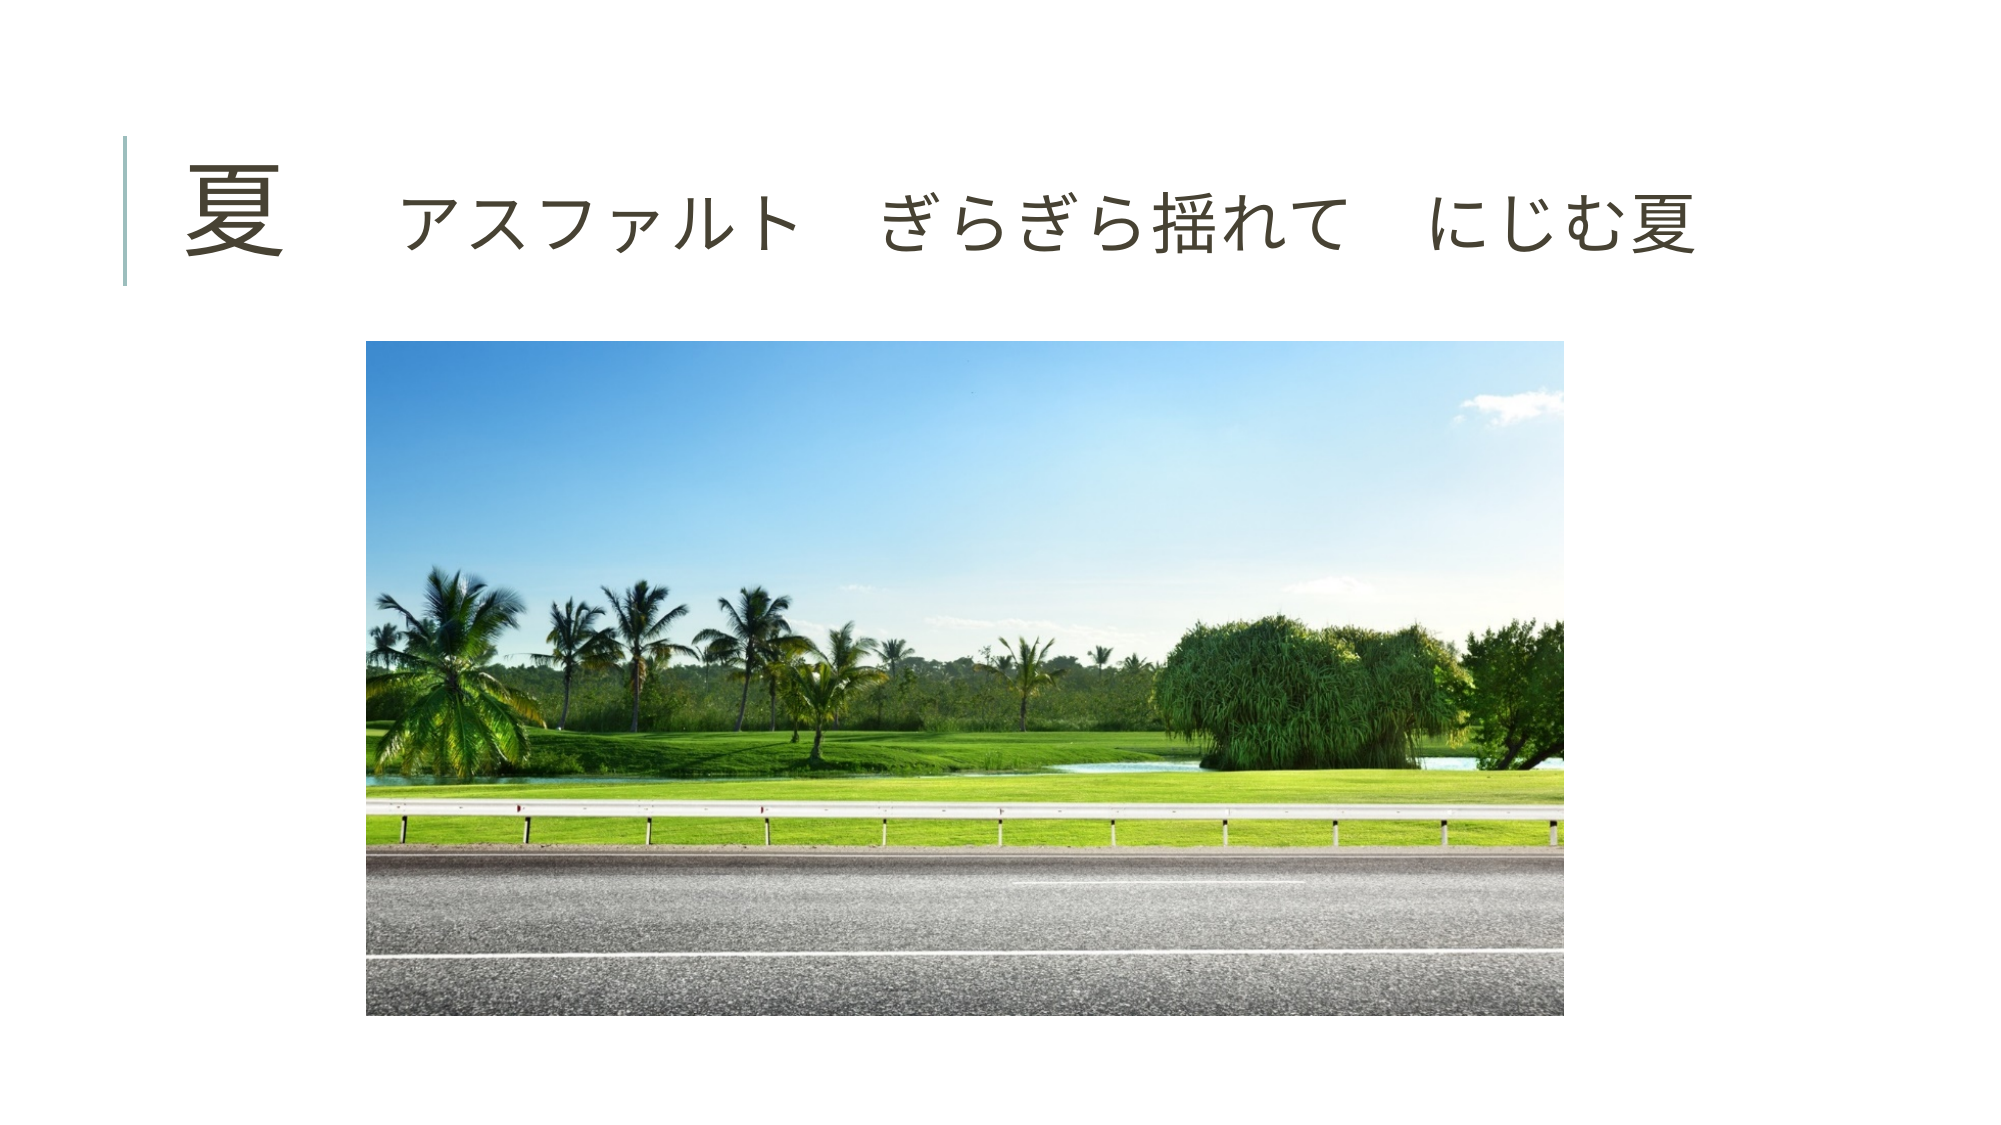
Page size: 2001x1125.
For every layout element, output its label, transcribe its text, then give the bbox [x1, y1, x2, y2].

title 夏 アスファルト ぎらぎら揺れて にじむ夏 [168, 96, 1763, 342]
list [366, 341, 1564, 1016]
